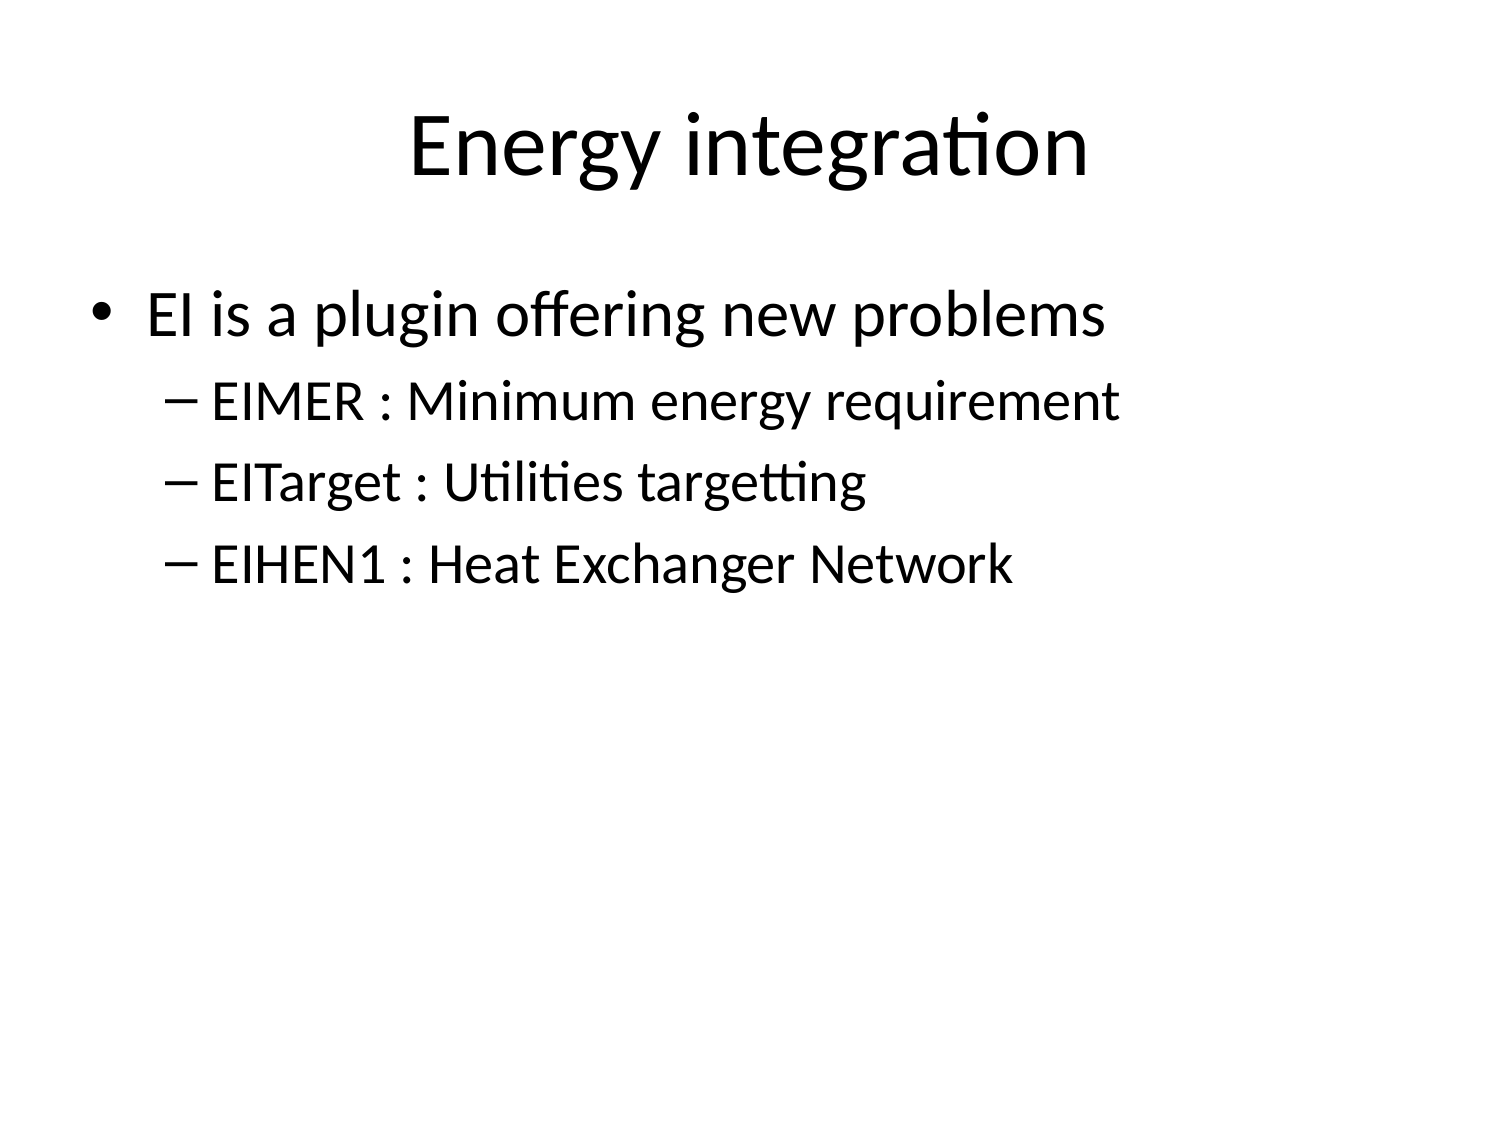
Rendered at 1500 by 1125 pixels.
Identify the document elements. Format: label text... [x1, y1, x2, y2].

list EI is a plugin offering new problems EIMER : Minimum energy requirement EITarget : Utilities targetting EIHEN1 : Heat Exchanger Network [75, 262, 1425, 1005]
title Energy integration [75, 45, 1425, 233]
